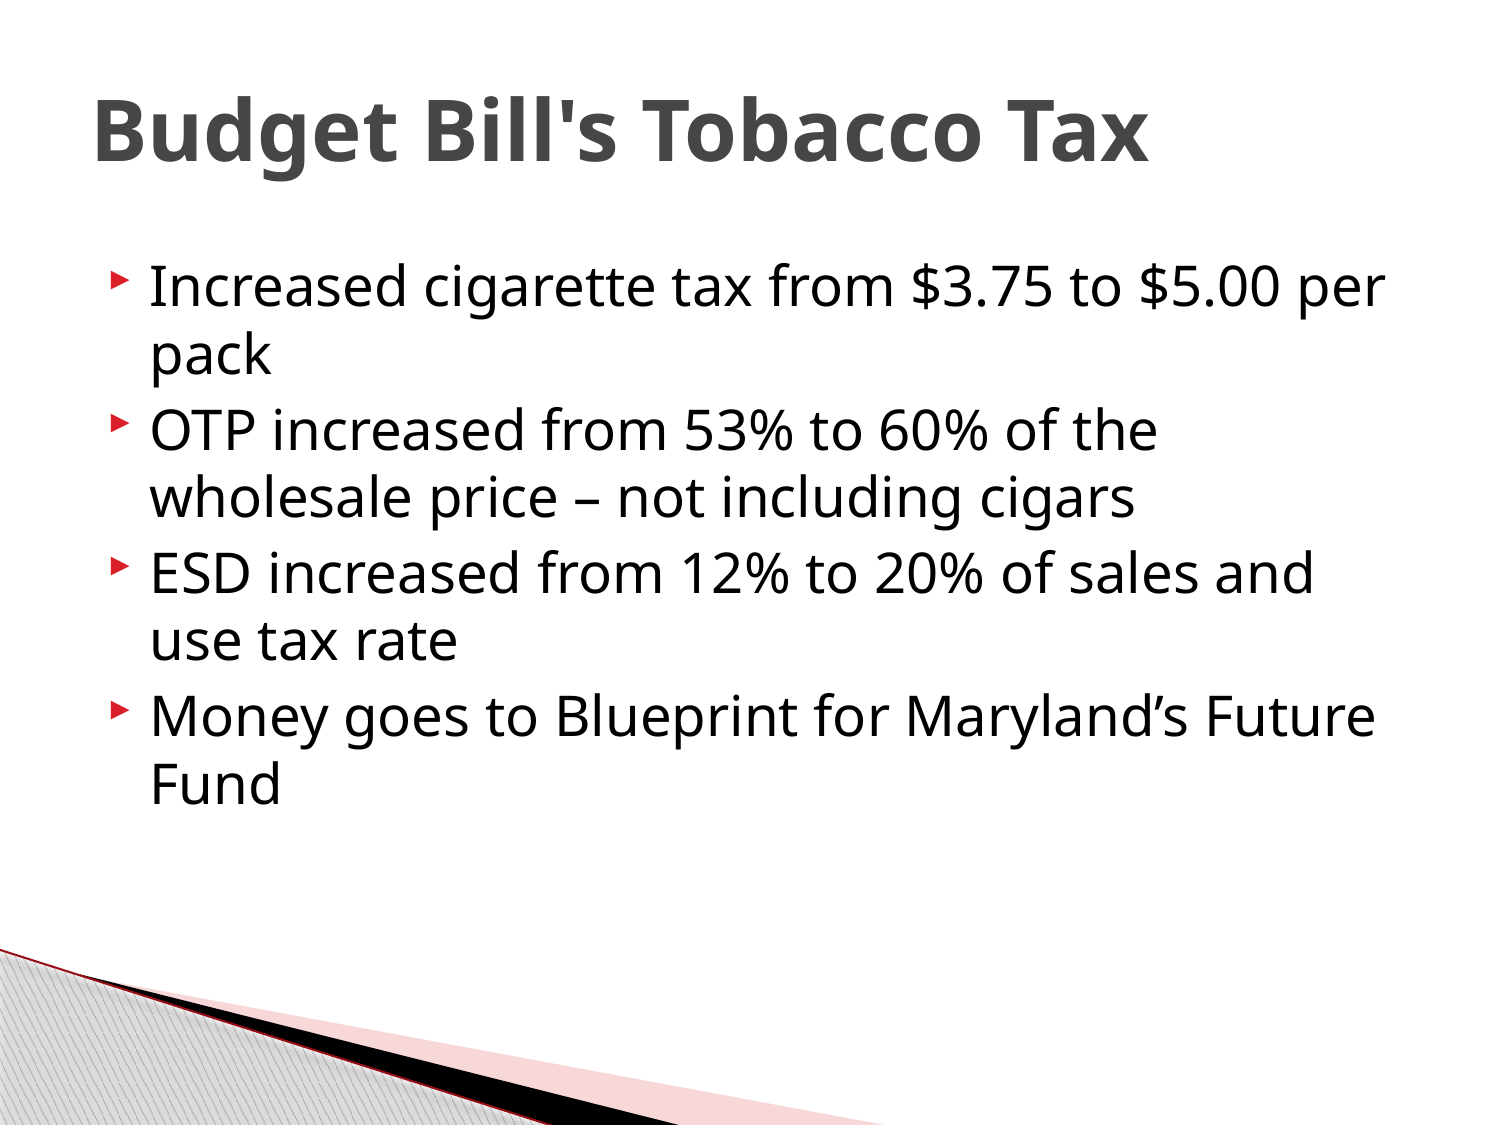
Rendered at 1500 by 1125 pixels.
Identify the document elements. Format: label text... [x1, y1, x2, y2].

list Increased cigarette tax from $3.75 to $5.00 per pack OTP increased from 53% to 60% of the wholesale price – not including cigars ESD increased from 12% to 20% of sales and use tax rate Money goes to Blueprint for Maryland’s Future Fund [75, 243, 1425, 986]
title Budget Bill's Tobacco Tax [74, 36, 1425, 219]
